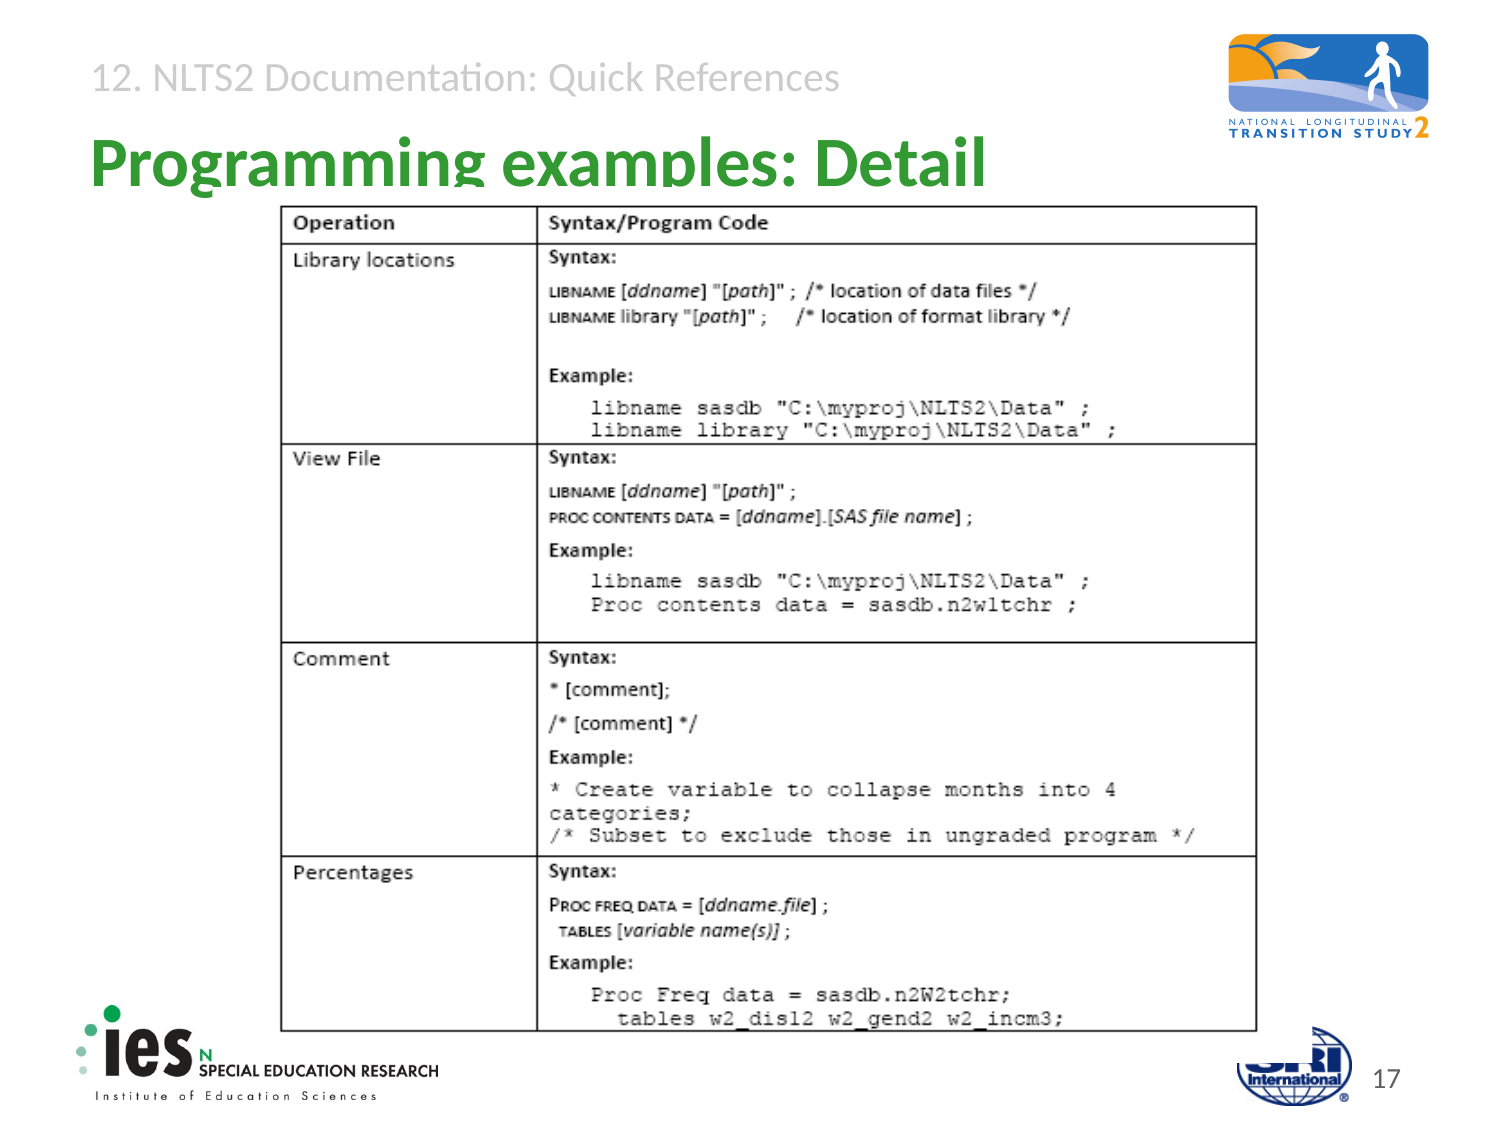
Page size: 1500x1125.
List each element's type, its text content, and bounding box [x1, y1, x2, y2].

picture [76, 187, 1352, 1106]
title Programming examples: Detail [74, 90, 1426, 226]
slide_number 16 [1312, 1051, 1417, 1125]
